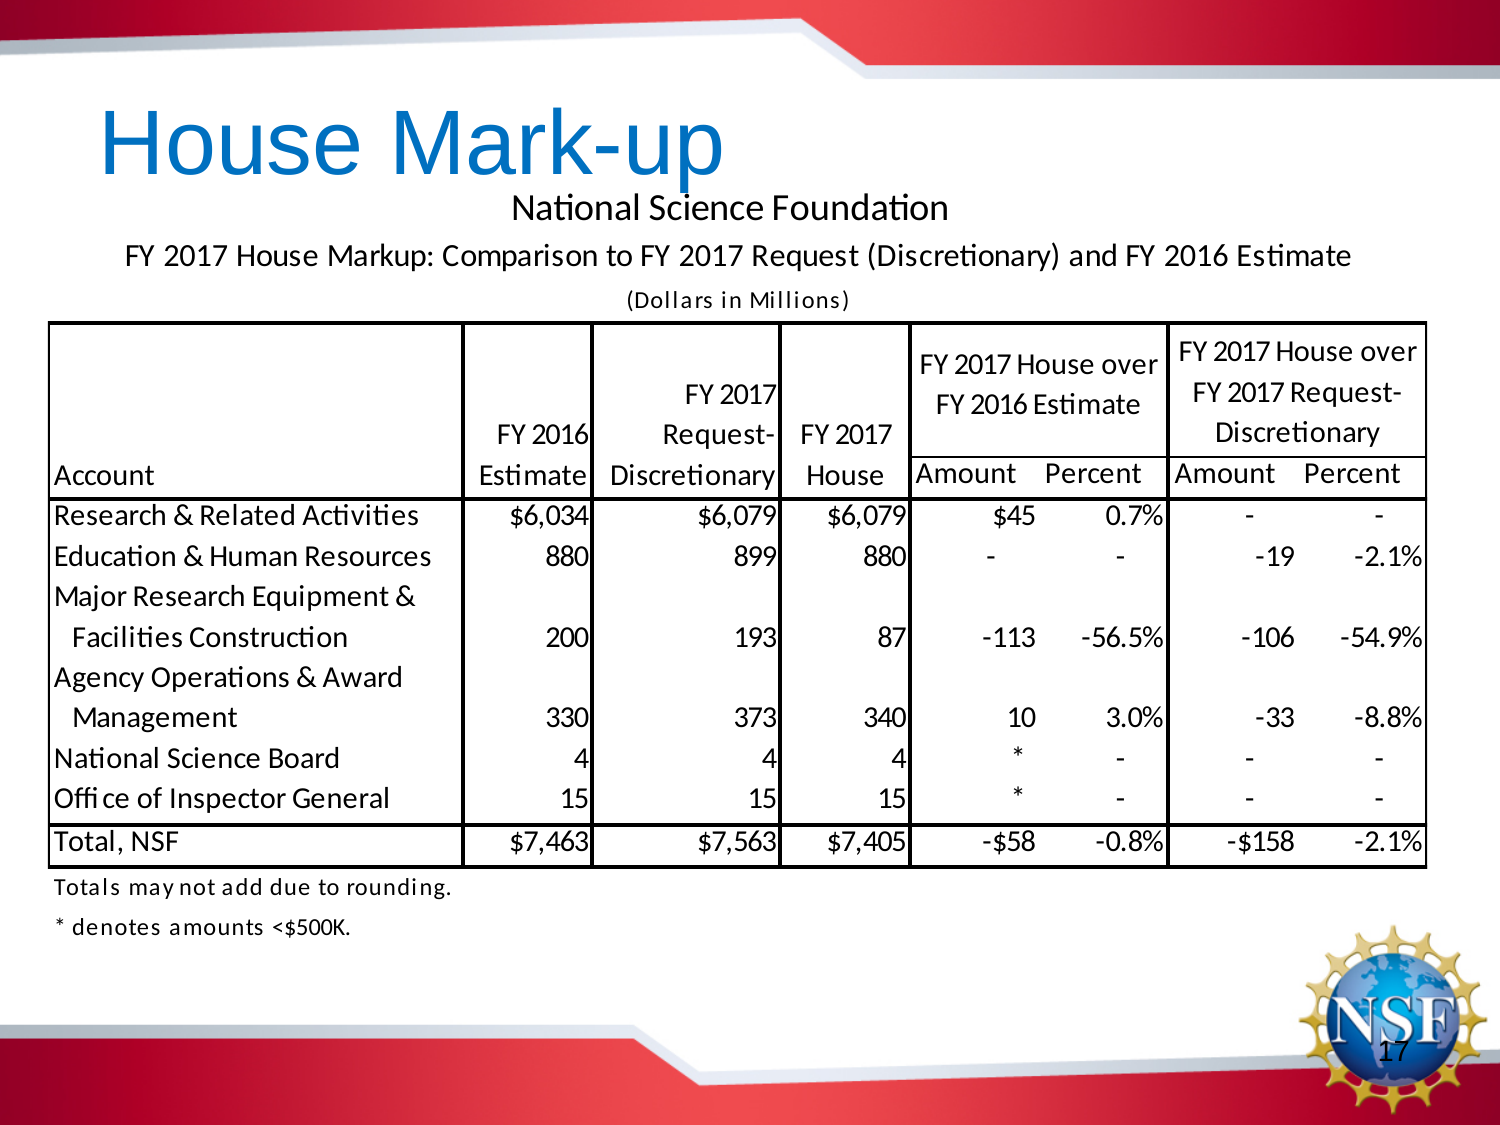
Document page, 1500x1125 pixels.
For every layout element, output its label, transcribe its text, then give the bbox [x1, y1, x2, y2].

picture [0, 0, 1500, 1125]
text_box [47, 187, 1430, 951]
title House Mark-up [49, 62, 776, 185]
slide_number 17 [1074, 1024, 1426, 1103]
